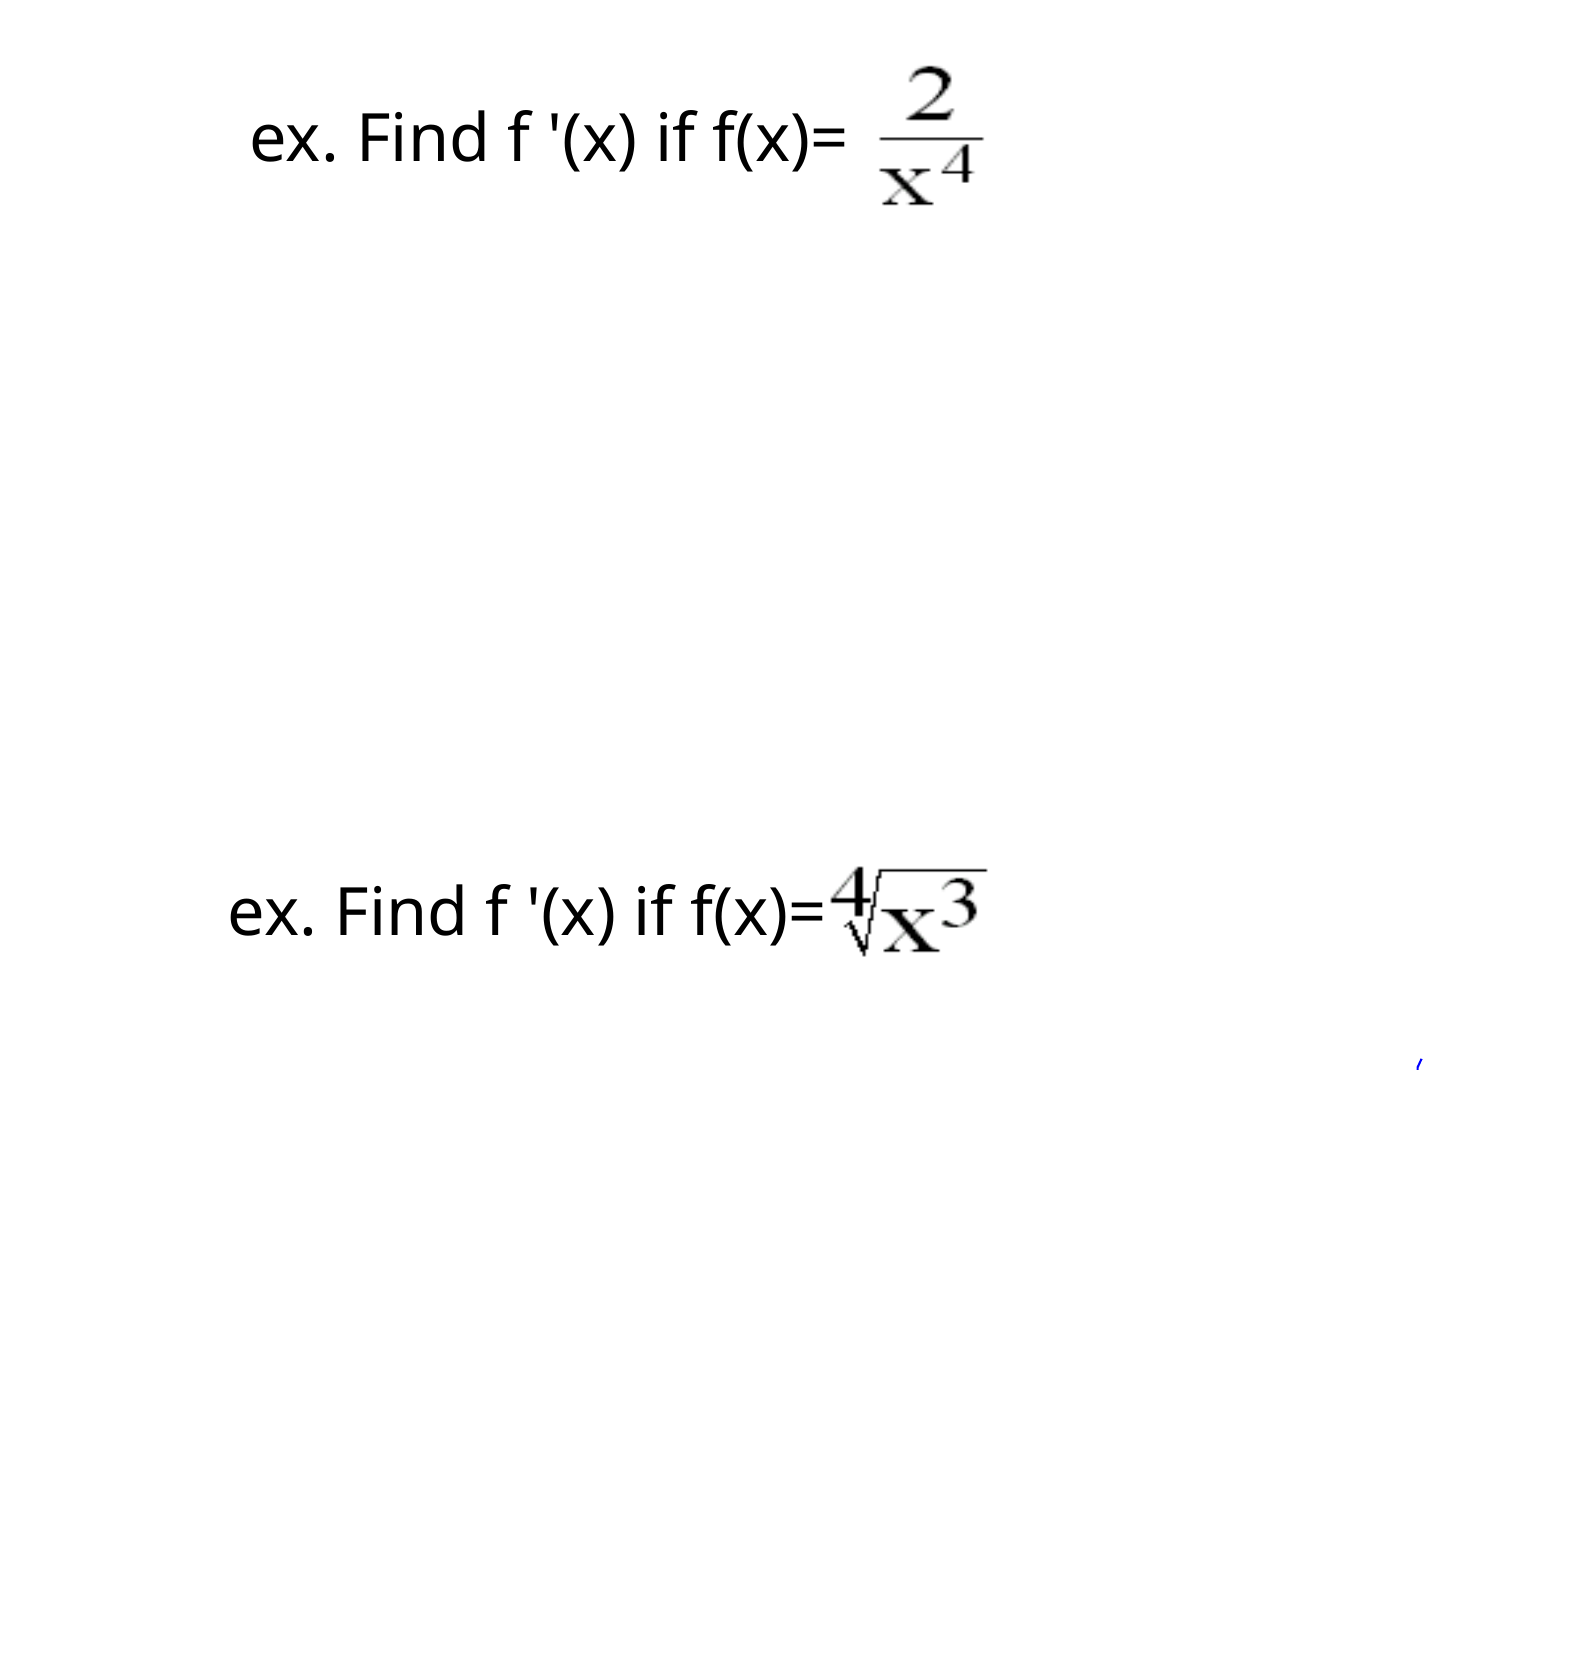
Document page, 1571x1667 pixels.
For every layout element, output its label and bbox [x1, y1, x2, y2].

text_box [1416, 1058, 1423, 1070]
text_box [234, 58, 993, 212]
text_box [212, 860, 1037, 1039]
